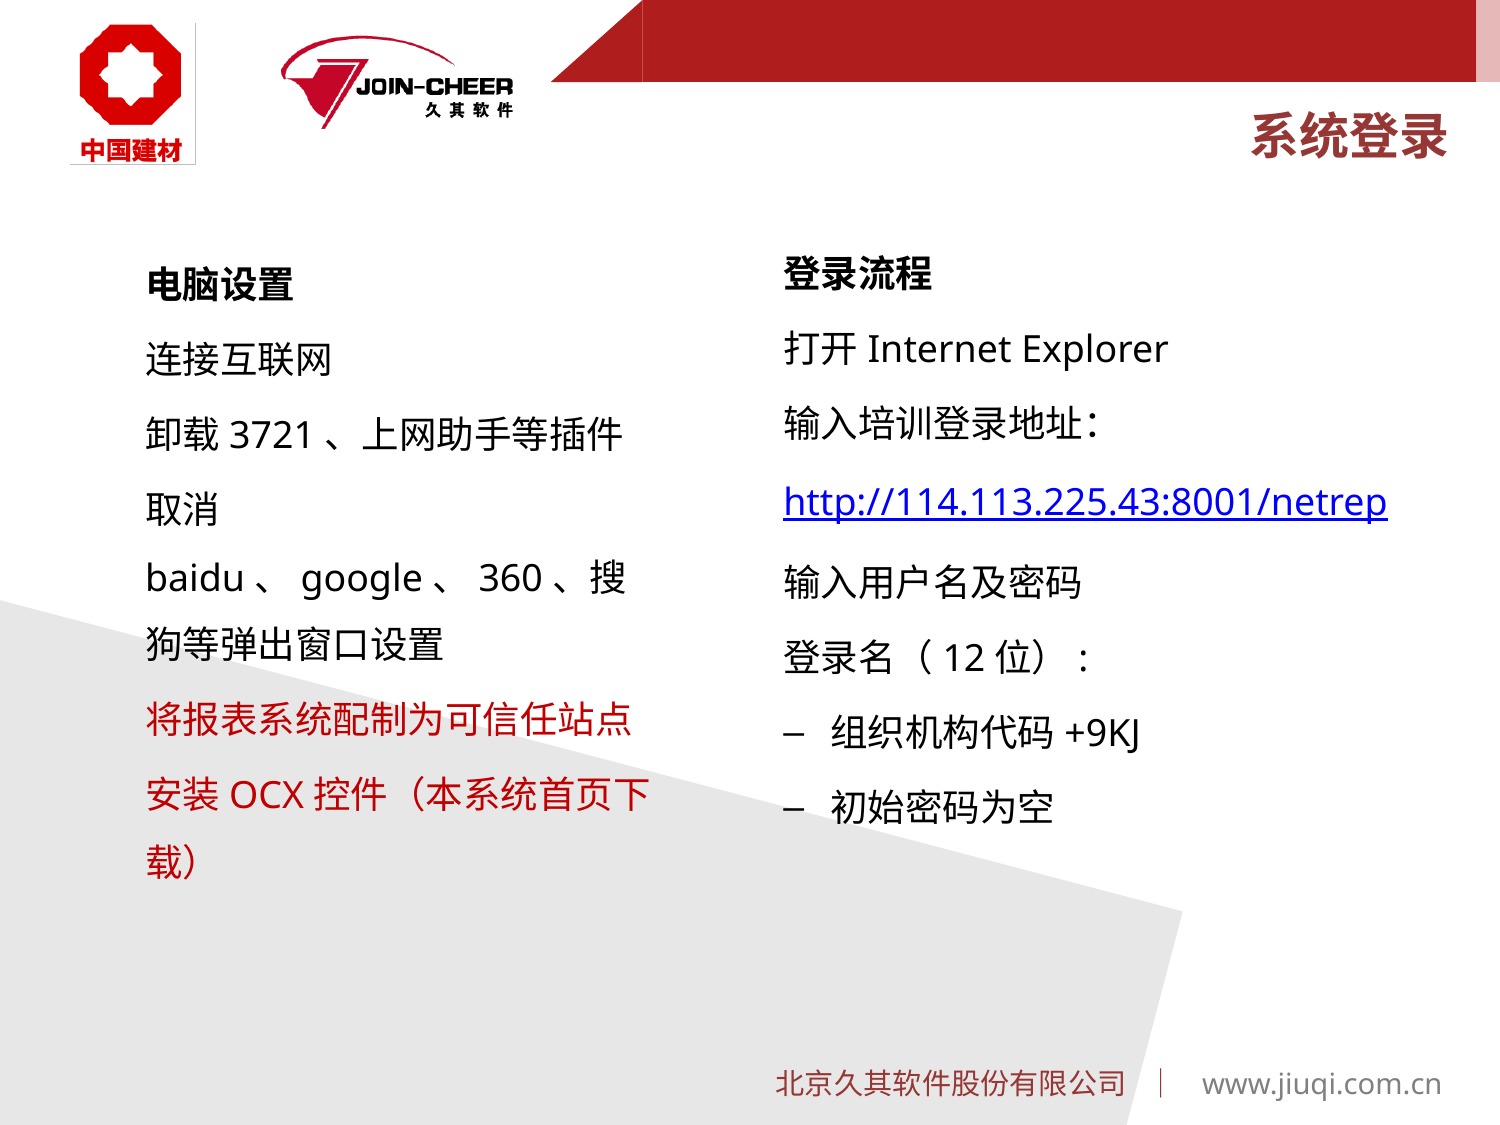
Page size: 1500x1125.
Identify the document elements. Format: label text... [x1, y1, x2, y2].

text_box 电脑设置 连接互联网 卸载3721、上网助手等插件 取消baidu、google、360、搜狗等弹出窗口设置 将报表系统配制为可信任站点 安装OCX控件（本系统首页下载） [53, 231, 675, 892]
picture [70, 23, 196, 165]
text_box 登录流程 打开Internet Explorer 输入培训登录地址： http://114.113.225.43:8001/netrep 输入用户名及密码 登录名（12位）: 组织机构代码+9KJ 初始密码为空 [738, 219, 1436, 1047]
picture [281, 35, 513, 82]
title 系统登录 [114, 82, 1465, 188]
